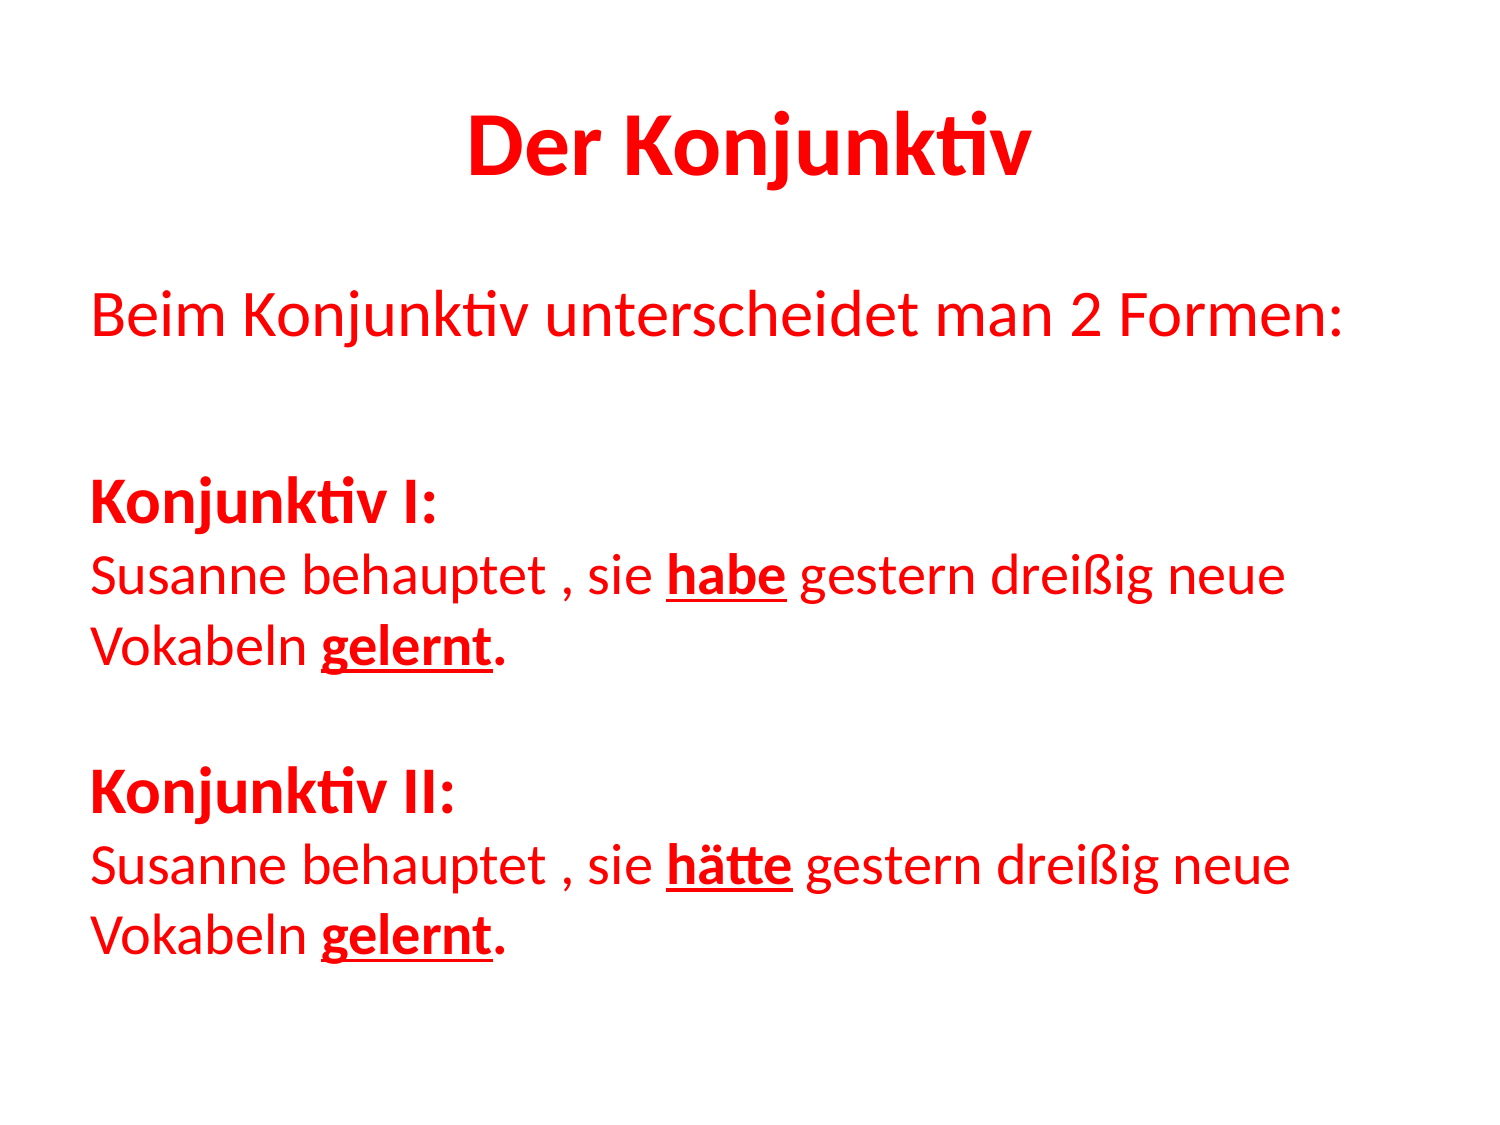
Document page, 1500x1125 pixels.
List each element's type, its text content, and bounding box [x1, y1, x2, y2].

list Beim Konjunktiv unterscheidet man 2 Formen: Konjunktiv I: Susanne behauptet , sie habe gestern dreißig neue Vokabeln gelernt. Konjunktiv II: Susanne behauptet , sie hätte gestern dreißig neue Vokabeln gelernt. [75, 262, 1425, 1005]
title Der Konjunktiv [75, 45, 1425, 233]
